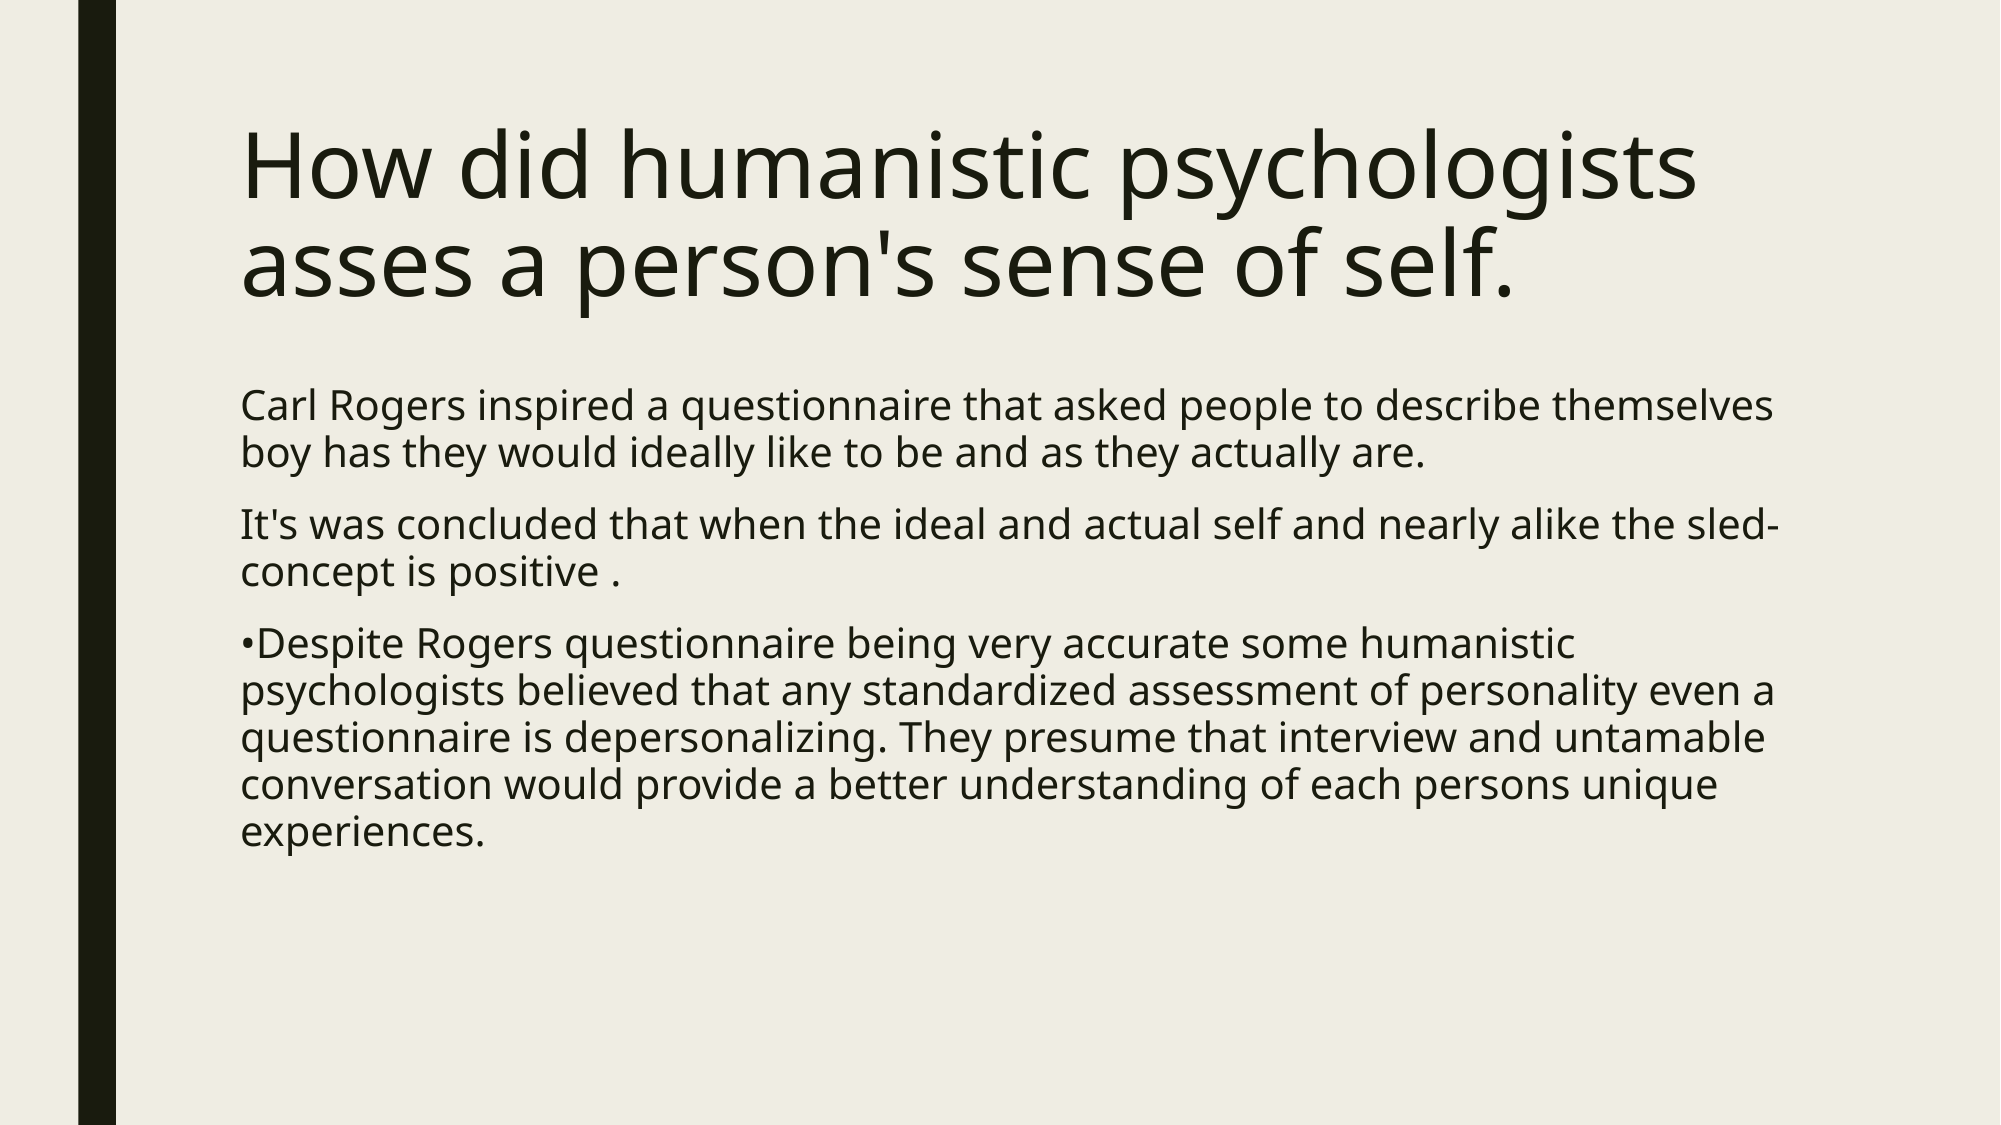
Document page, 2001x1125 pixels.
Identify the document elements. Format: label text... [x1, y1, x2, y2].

title How did humanistic psychologists asses a person's sense of self. [225, 112, 1800, 357]
list Carl Rogers inspired a questionnaire that asked people to describe themselves boy has they would ideally like to be and as they actually are. It's was concluded that when the ideal and actual self and nearly alike the sled-concept is positive . •Despite Rogers questionnaire being very accurate some humanistic psychologists believed that any standardized assessment of personality even a questionnaire is depersonalizing. They presume that interview and untamable conversation would provide a better understanding of each persons unique experiences. [225, 375, 1800, 963]
